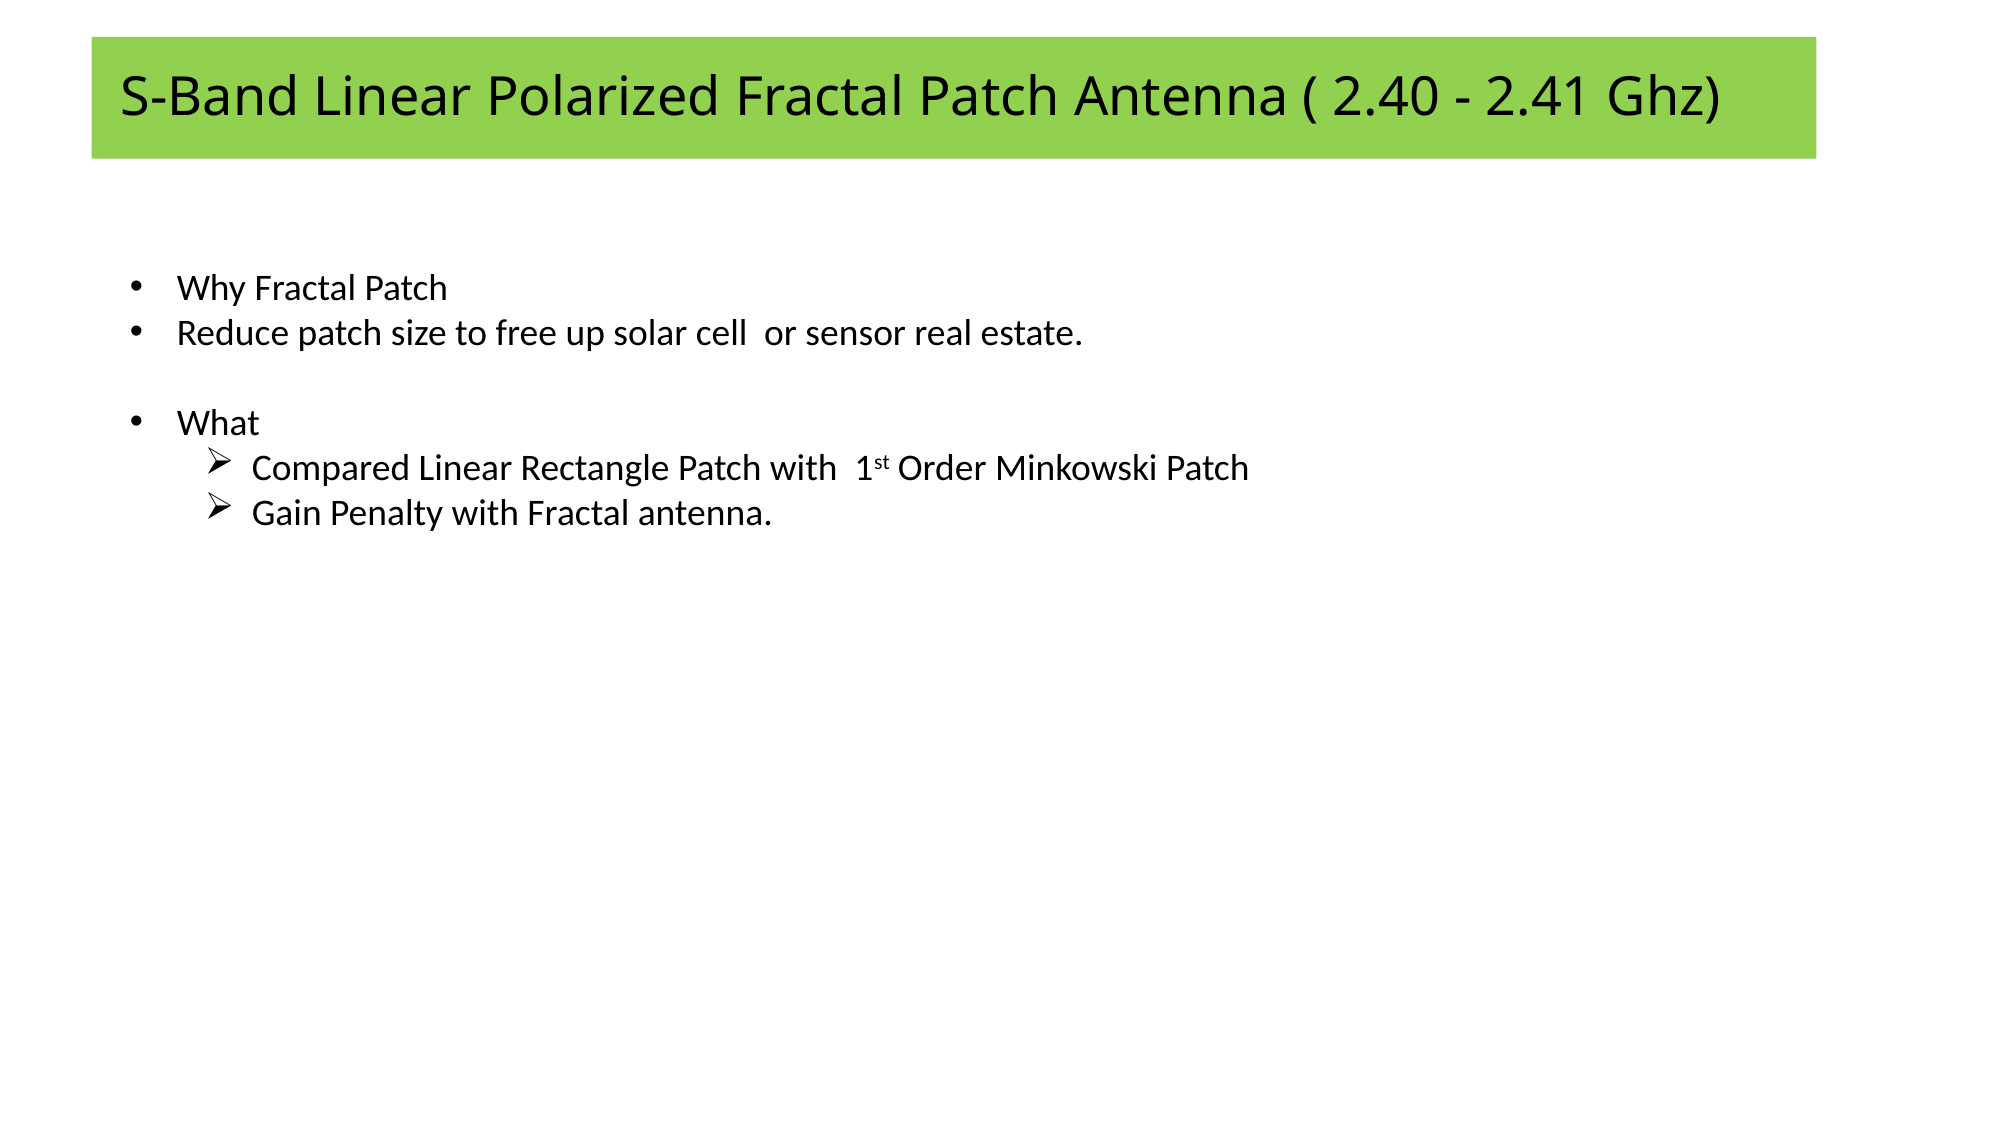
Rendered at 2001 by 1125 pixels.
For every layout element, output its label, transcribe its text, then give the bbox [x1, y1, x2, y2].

text_box S-Band Linear Polarized Fractal Patch Antenna ( 2.40 - 2.41 Ghz) [91, 36, 1817, 159]
text_box Why Fractal Patch Reduce patch size to free up solar cell or sensor real estate. What Compared Linear Rectangle Patch with 1st Order Minkowski Patch Gain Penalty with Fractal antenna. [115, 255, 1265, 631]
